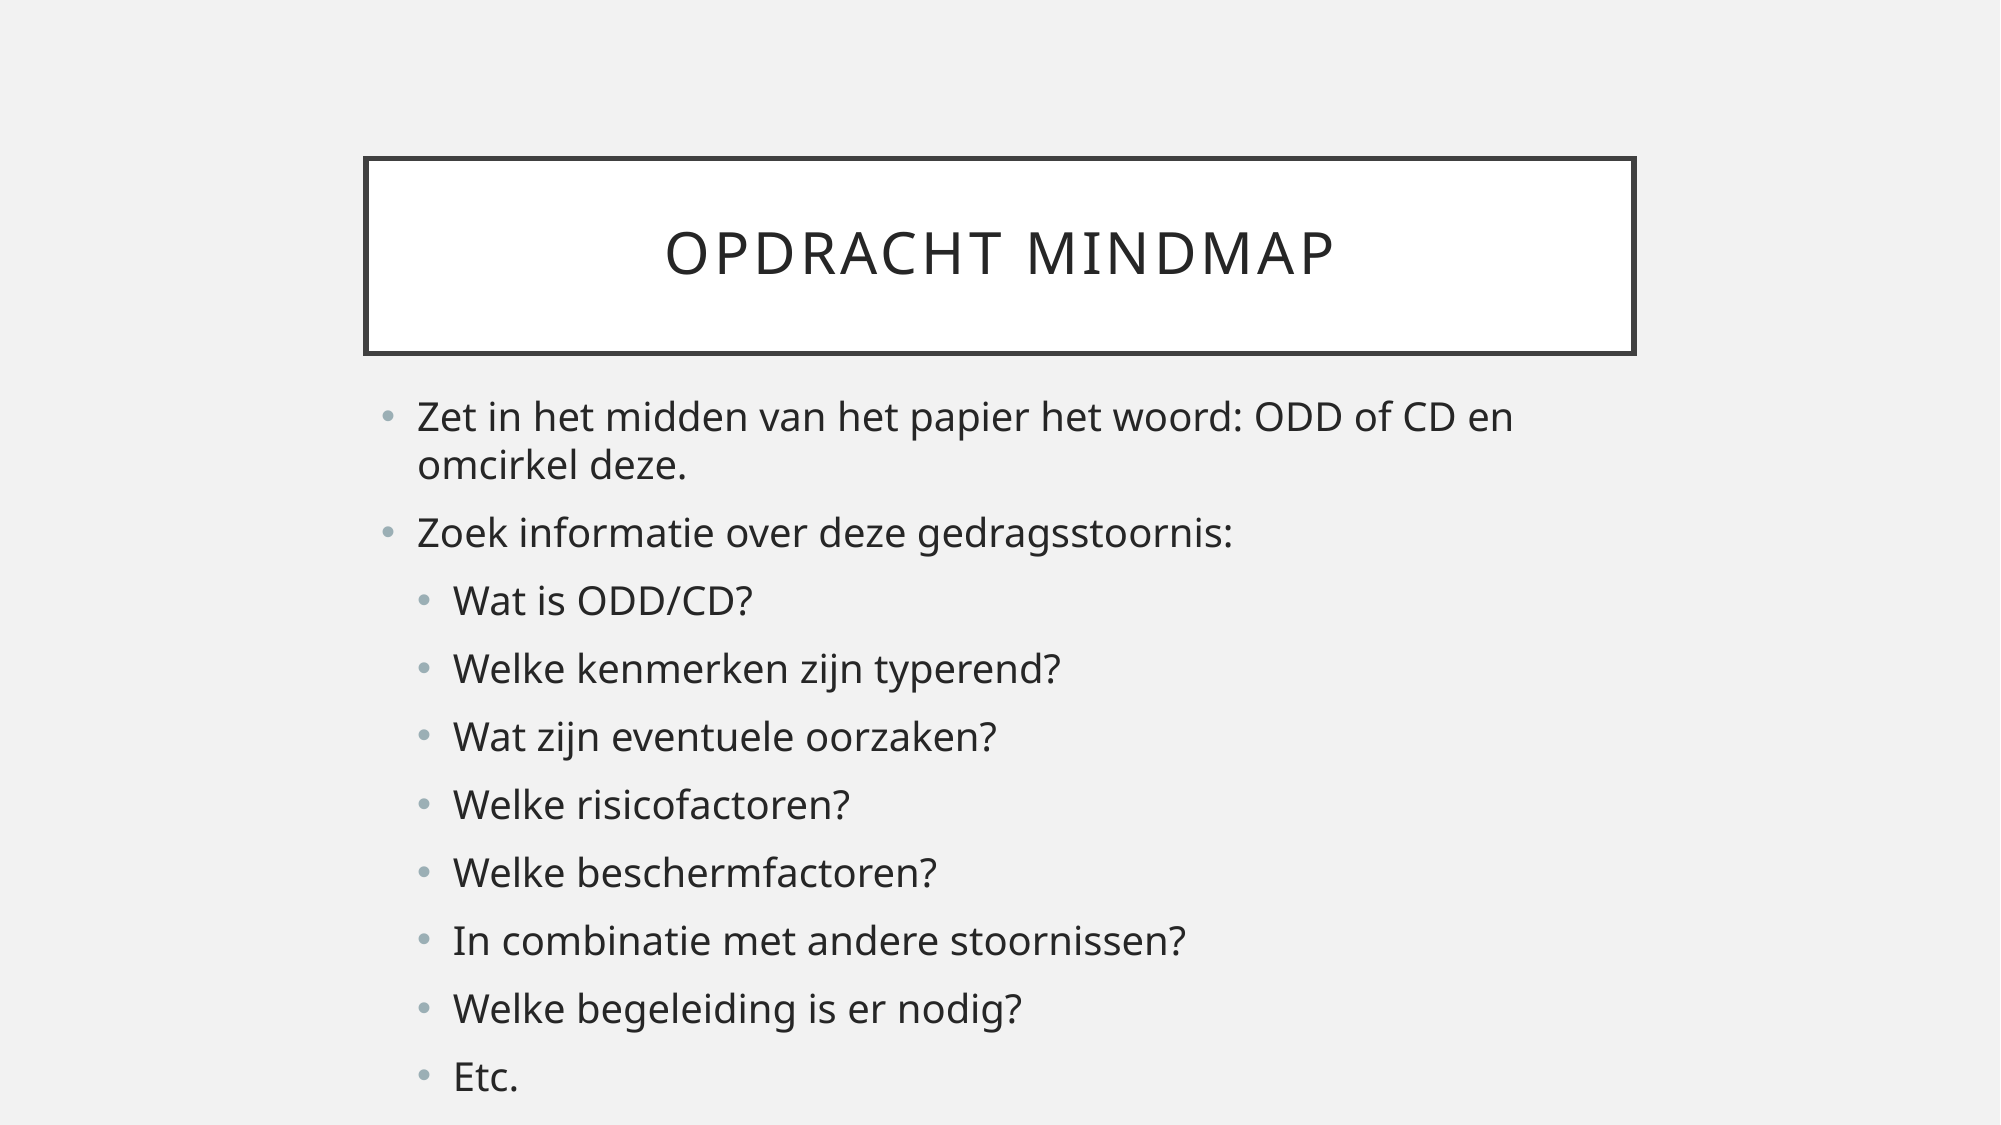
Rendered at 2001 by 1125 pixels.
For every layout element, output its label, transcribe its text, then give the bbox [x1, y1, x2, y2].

list Zet in het midden van het papier het woord: ODD of CD en omcirkel deze. Zoek informatie over deze gedragsstoornis: Wat is ODD/CD? Welke kenmerken zijn typerend? Wat zijn eventuele oorzaken? Welke risicofactoren? Welke beschermfactoren? In combinatie met andere stoornissen? Welke begeleiding is er nodig? Etc. [366, 383, 1634, 1114]
title Opdracht mindmap [363, 156, 1637, 356]
